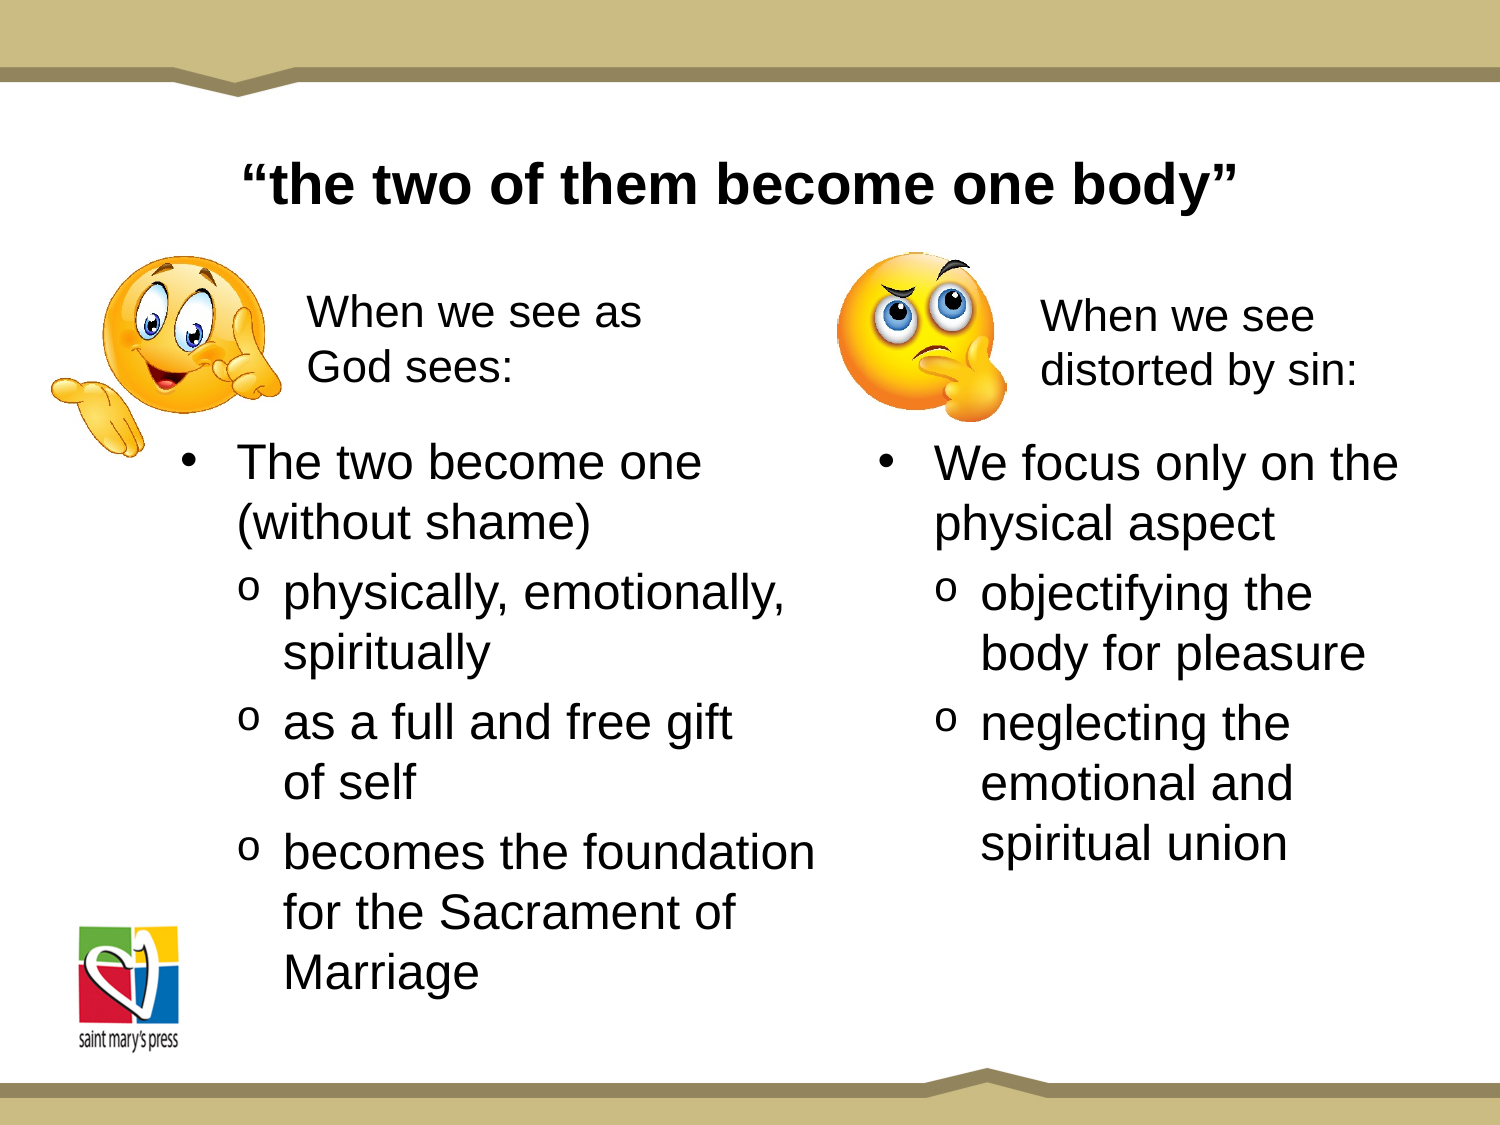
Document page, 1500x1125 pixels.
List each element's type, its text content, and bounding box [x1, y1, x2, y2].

list When we see as God sees: [307, 275, 670, 400]
picture [0, 0, 1500, 1125]
text_box When we see distorted by sin: [1025, 278, 1475, 404]
text_box The two become one (without shame) physically, emotionally, spiritually as a full and free gift of self becomes the foundation for the Sacrament of Marriage [165, 421, 838, 987]
text_box We focus only on the physical aspect objectifying the body for pleasure neglecting the emotional and spiritual union [862, 422, 1425, 988]
title “the two of them become one body” [225, 137, 1500, 225]
